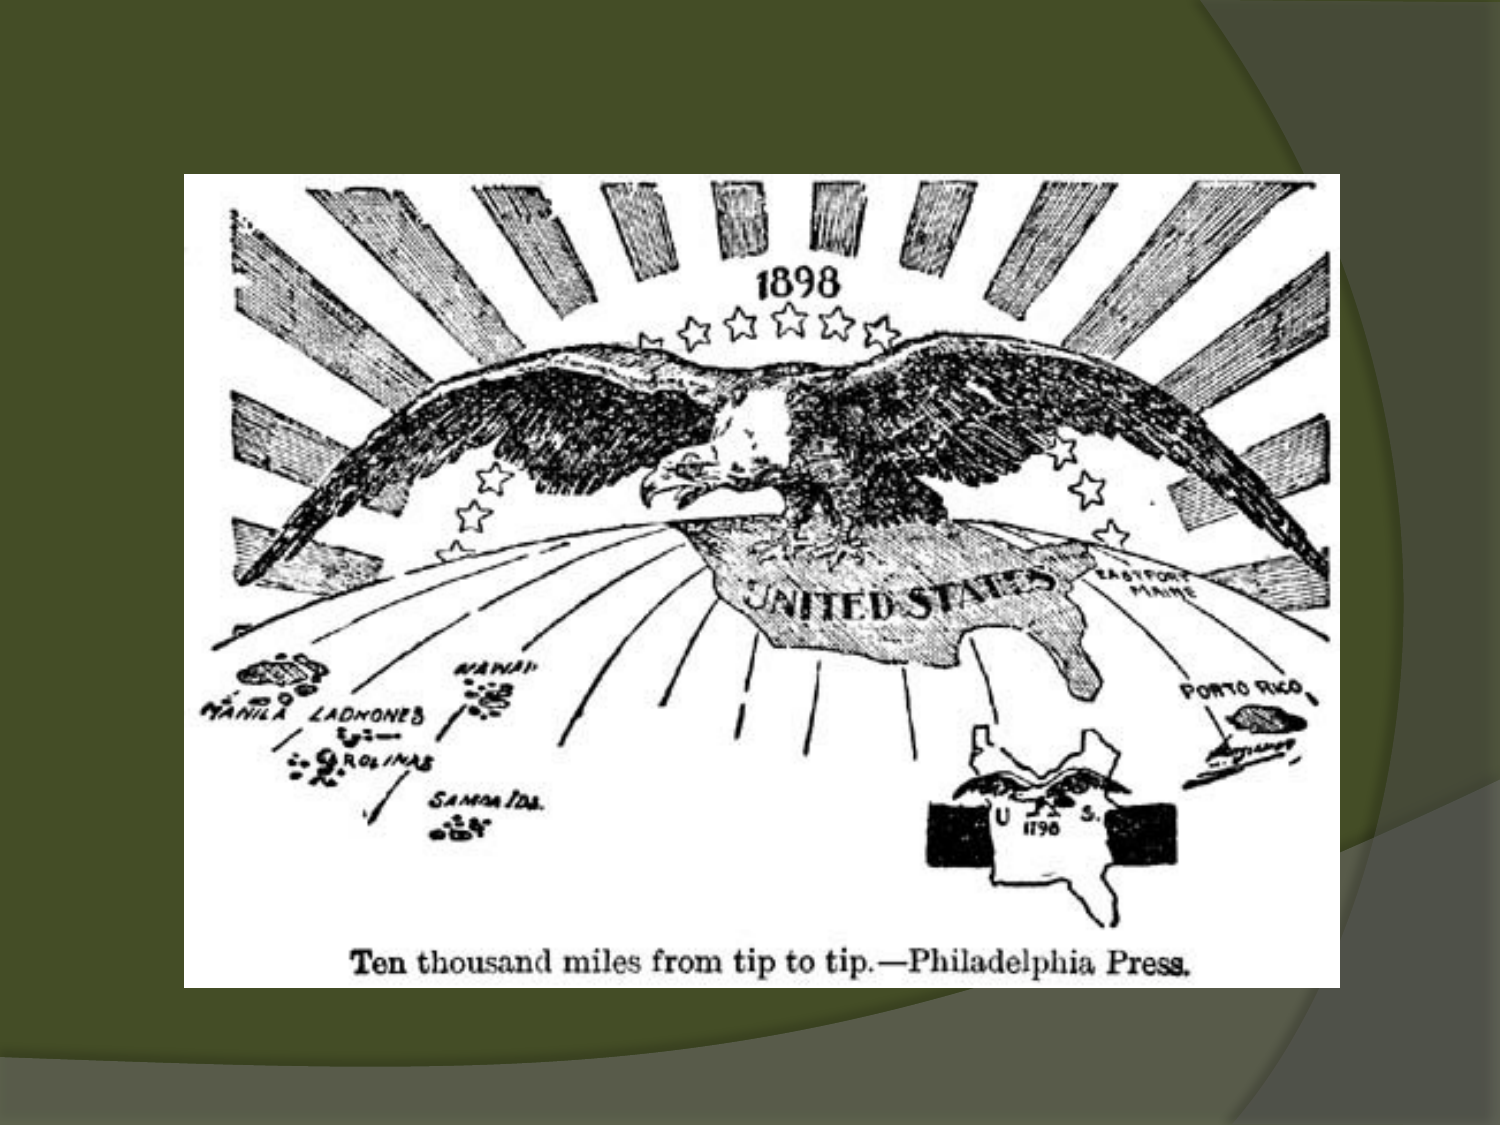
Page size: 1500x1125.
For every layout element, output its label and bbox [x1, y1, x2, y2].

list [184, 174, 1340, 988]
